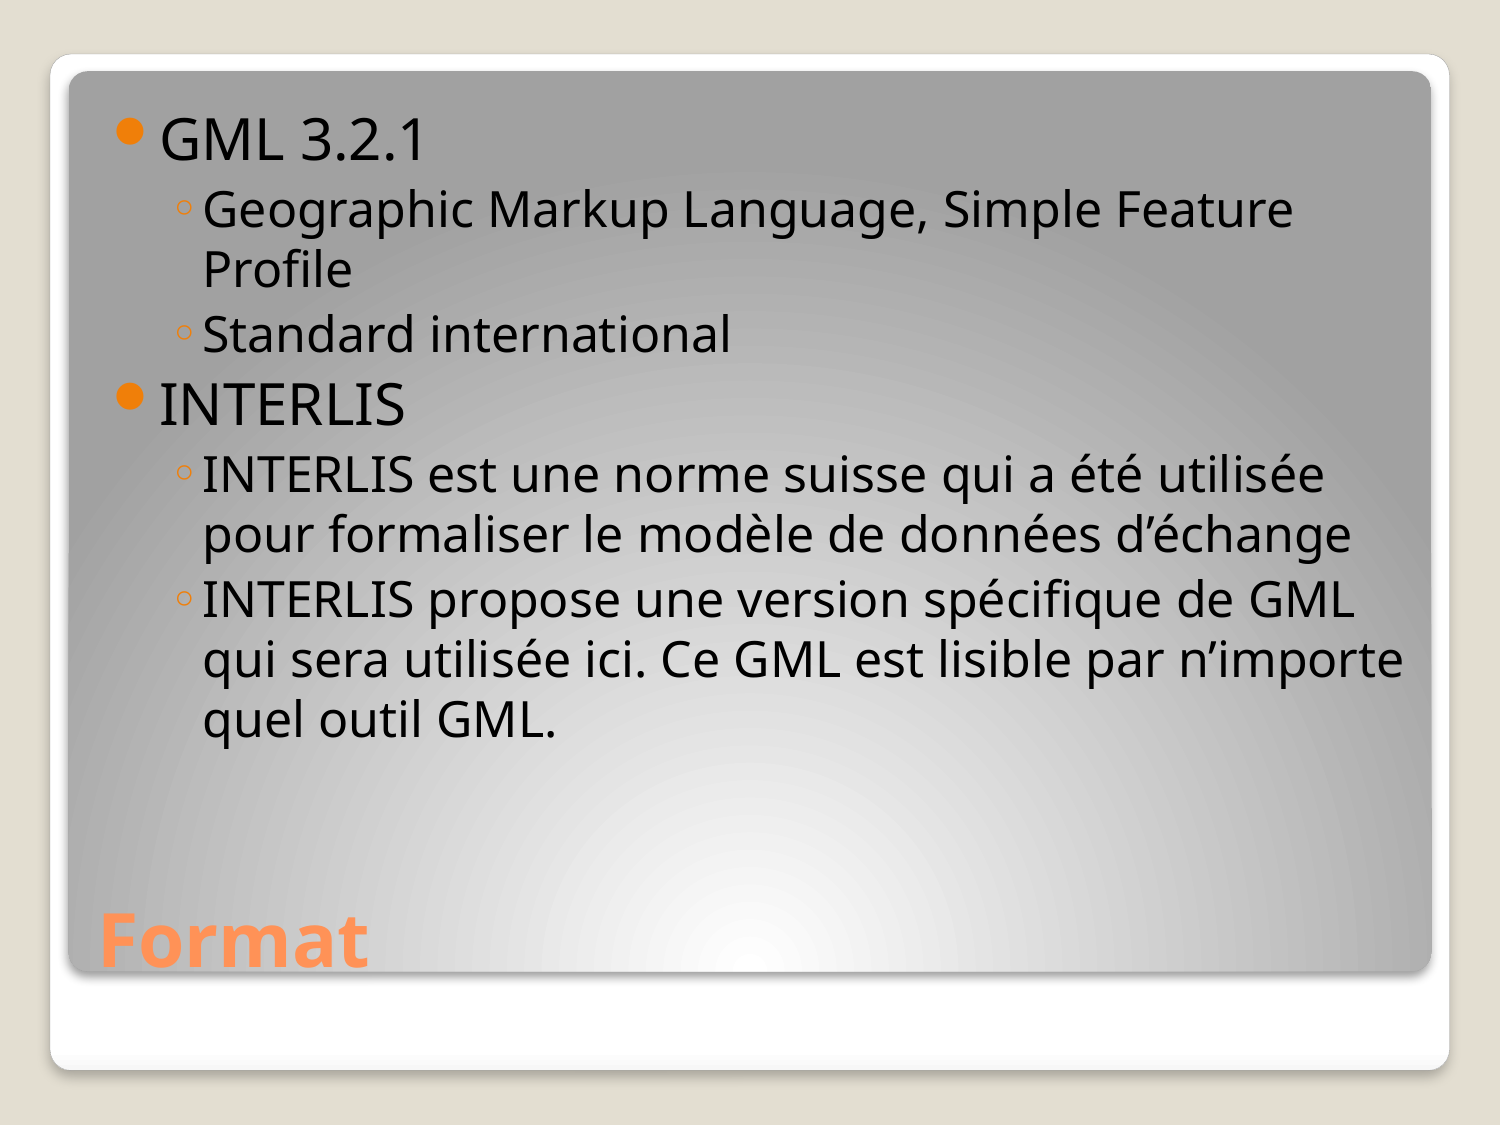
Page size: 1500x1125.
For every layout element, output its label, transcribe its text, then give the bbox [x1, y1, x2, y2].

list GML 3.2.1 Geographic Markup Language, Simple Feature Profile Standard international INTERLIS INTERLIS est une norme suisse qui a été utilisée pour formaliser le modèle de données d’échange INTERLIS propose une version spécifique de GML qui sera utilisée ici. Ce GML est lisible par n’importe quel outil GML. [82, 86, 1425, 774]
title Format [82, 817, 1425, 990]
